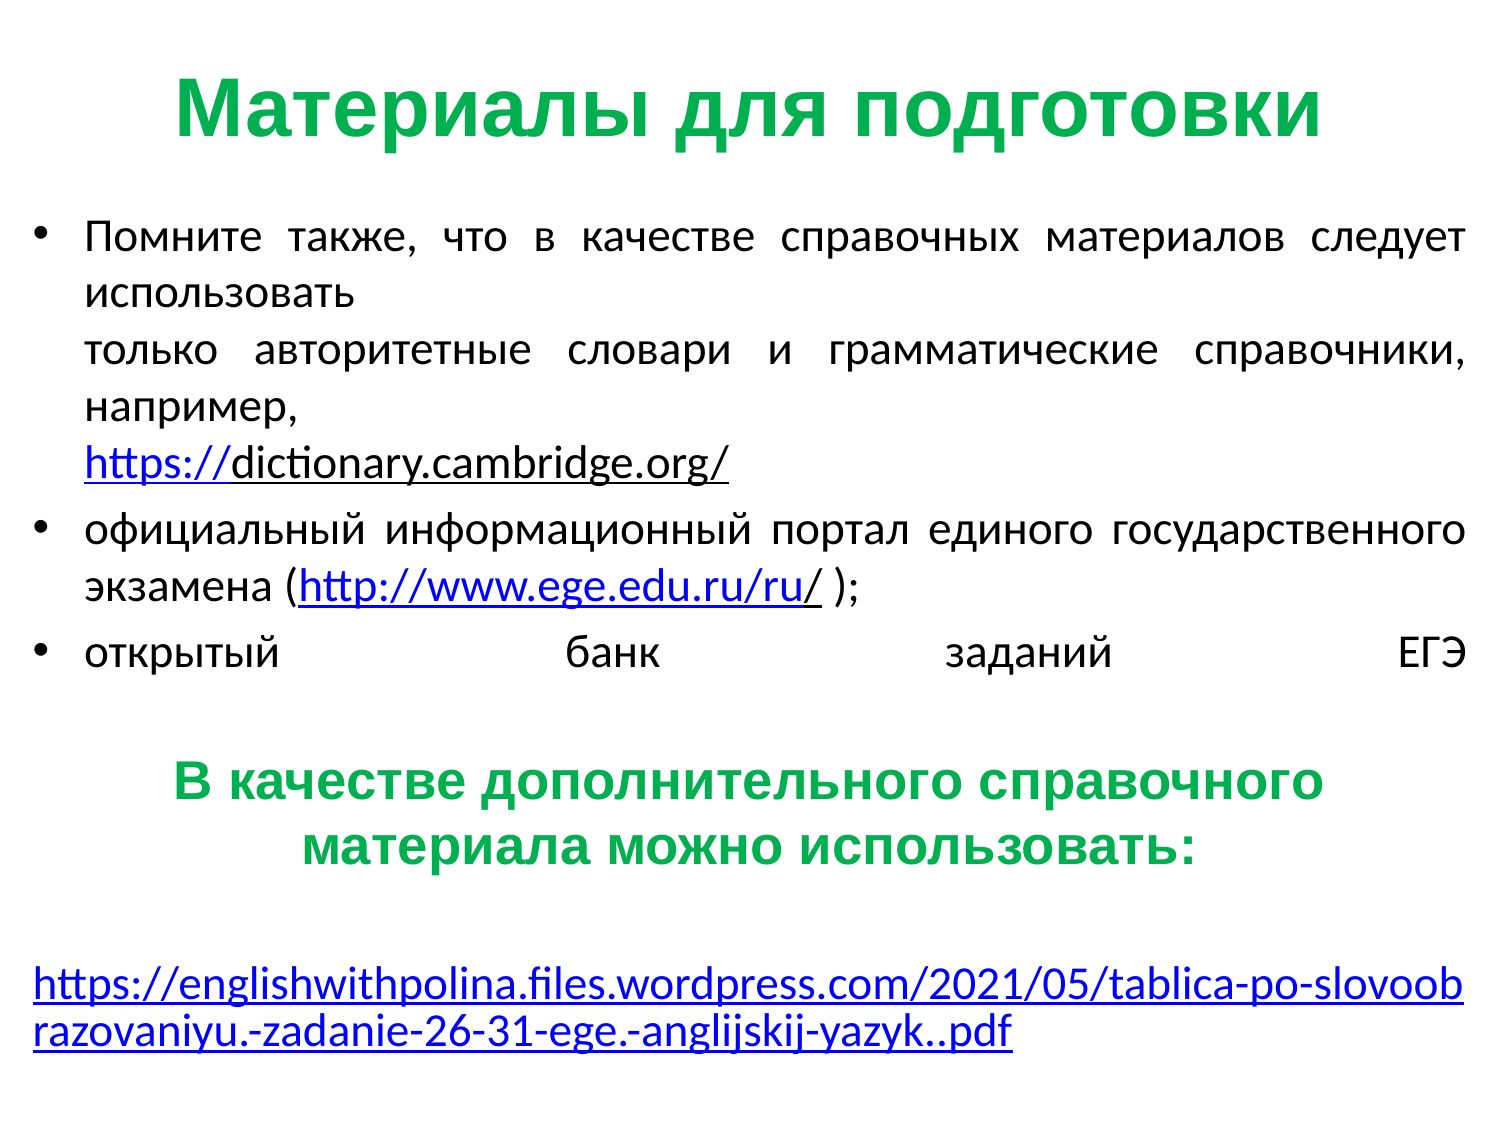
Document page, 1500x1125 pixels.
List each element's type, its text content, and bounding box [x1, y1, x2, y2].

title Материалы для подготовки [75, 45, 1425, 161]
list Помните также, что в качестве справочных материалов следует использовать только авторитетные словари и грамматические справочники, например, https://dictionary.cambridge.org/ официальный информационный портал единого государственного экзамена (http://www.ege.edu.ru/ru/ ); открытый банк заданий ЕГЭ В качестве дополнительного справочного материала можно использовать: https://englishwithpolina.files.wordpress.com/2021/05/tablica-po-slovoobrazovaniyu.-zadanie-26-31-ege.-anglijskij-yazyk..pdf [17, 196, 1483, 1083]
